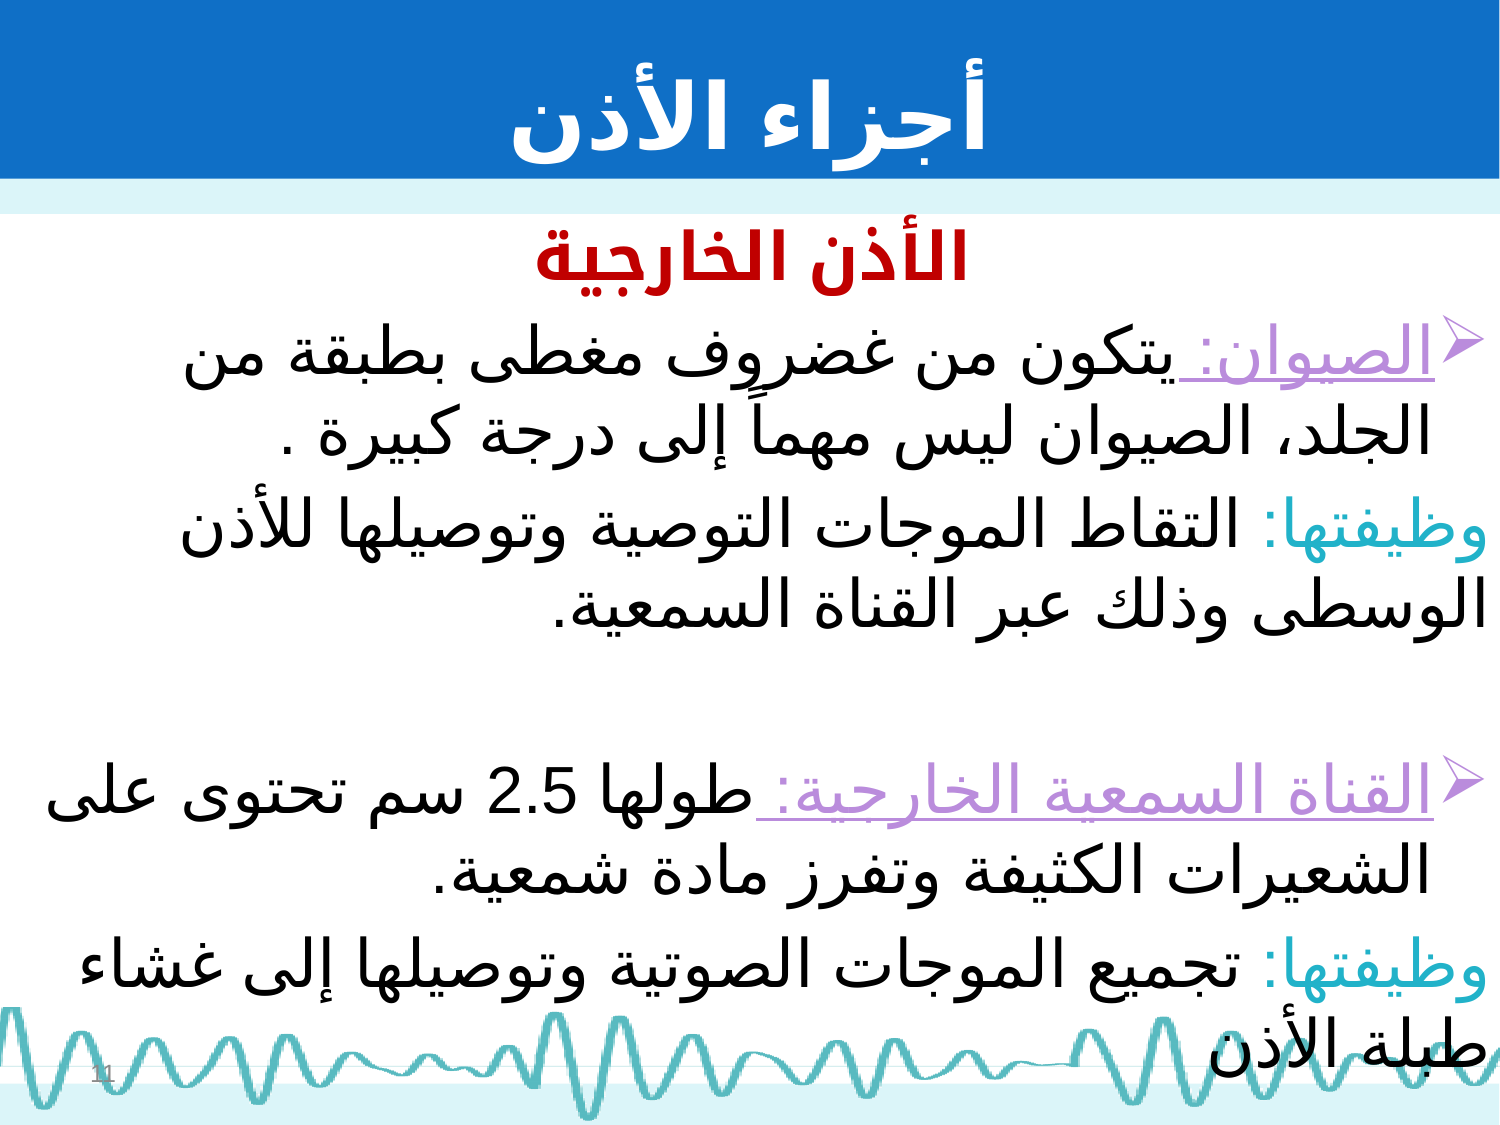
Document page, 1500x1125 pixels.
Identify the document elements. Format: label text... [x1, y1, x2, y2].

list الأذن الخارجية الصيوان: يتكون من غضروف مغطى بطبقة من الجلد، الصيوان ليس مهماً إلى درجة كبيرة . وظيفتها: التقاط الموجات التوصية وتوصيلها للأذن الوسطى وذلك عبر القناة السمعية. القناة السمعية الخارجية: طولها 2.5 سم تحتوى على الشعيرات الكثيفة وتفرز مادة شمعية. وظيفتها: تجميع الموجات الصوتية وتوصيلها إلى غشاء طبلة الأذن [0, 206, 1500, 1071]
slide_number 11 [75, 1042, 425, 1103]
title أجزاء الأذن [75, 19, 1425, 206]
